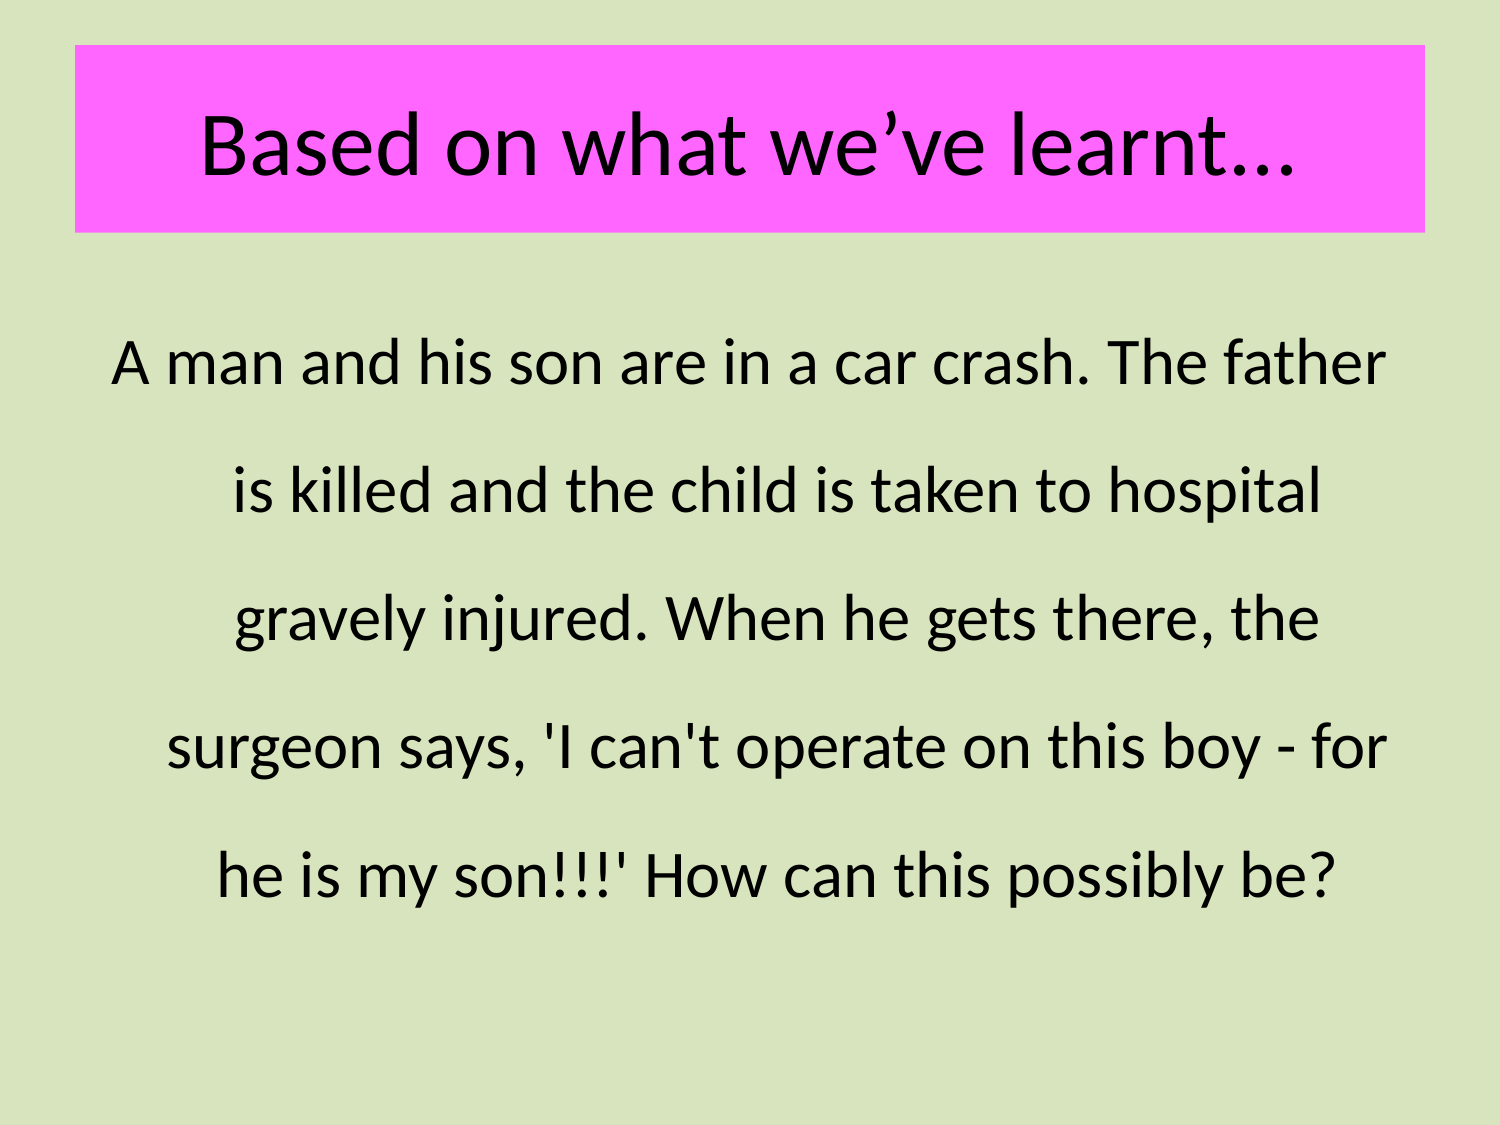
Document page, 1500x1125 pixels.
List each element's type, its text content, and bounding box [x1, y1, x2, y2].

title Based on what we’ve learnt... [75, 45, 1425, 233]
list A man and his son are in a car crash. The father is killed and the child is taken to hospital gravely injured. When he gets there, the surgeon says, 'I can't operate on this boy - for he is my son!!!' How can this possibly be? [75, 262, 1425, 1005]
